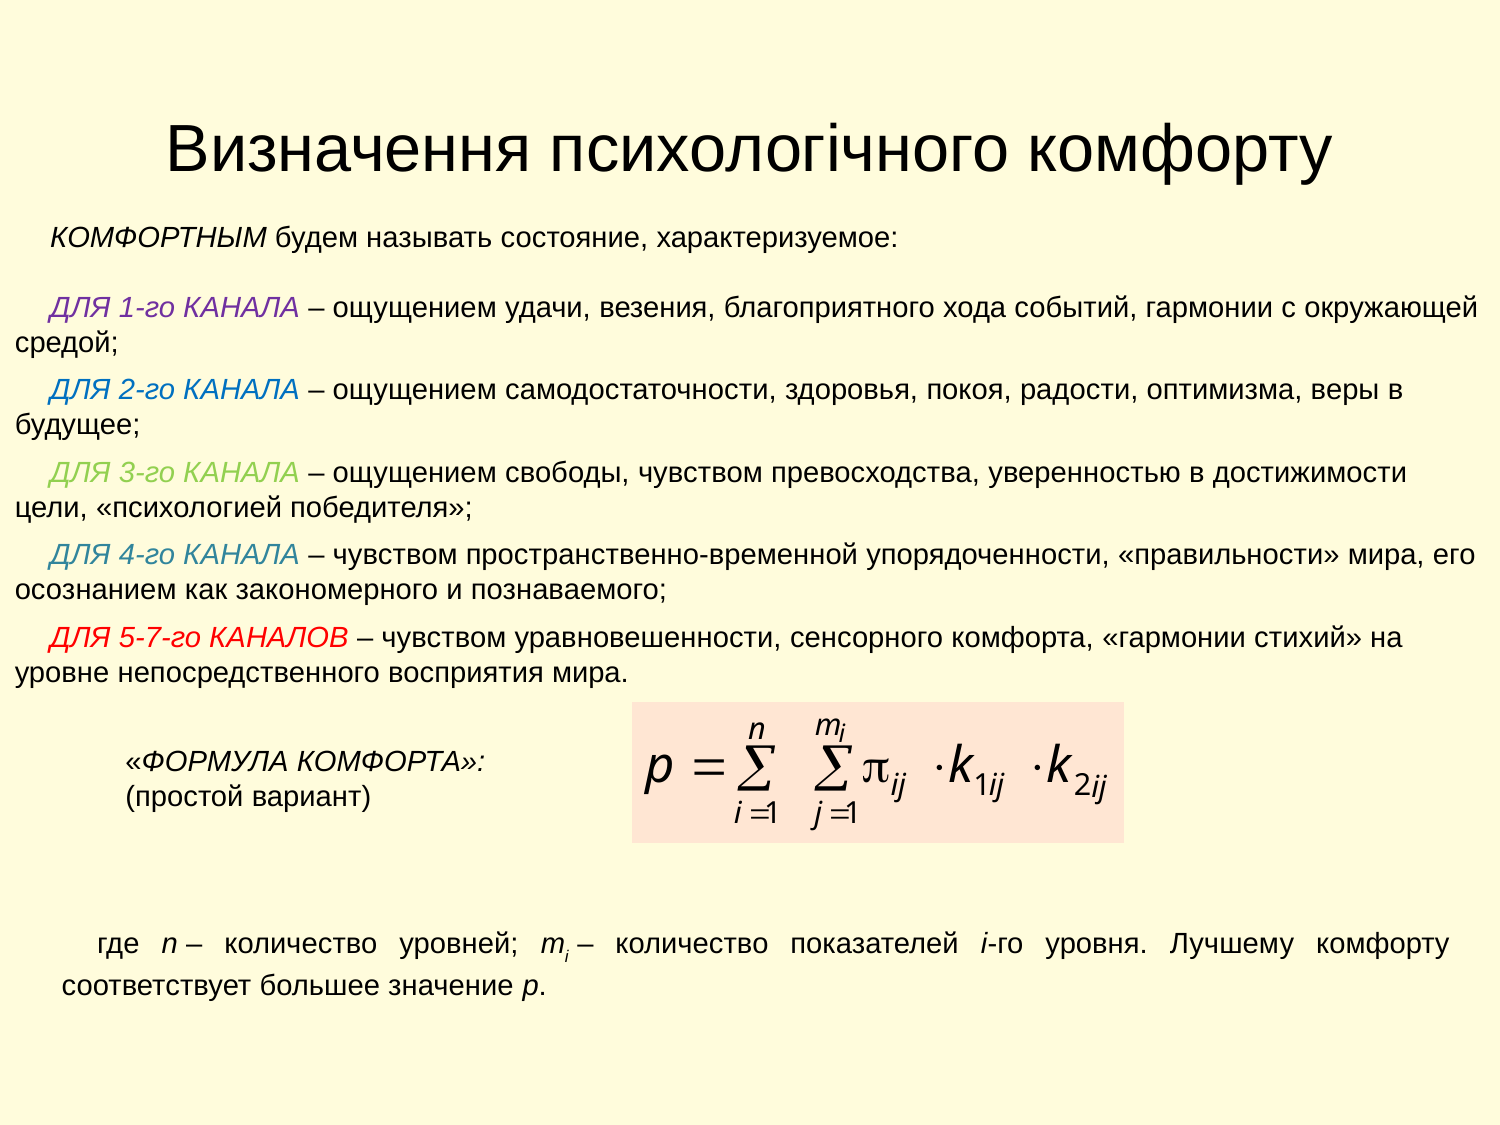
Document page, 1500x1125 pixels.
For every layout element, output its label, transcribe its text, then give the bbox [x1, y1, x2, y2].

text_box «ФОРМУЛА КОМФОРТА»: (простой вариант) [75, 734, 585, 855]
text_box КОМФОРТНЫМ будем называть состояние, характеризуемое: ДЛЯ 1-го КАНАЛА – ощущением удачи, везения, благоприятного хода событий, гармонии с окружающей средой; ДЛЯ 2-го КАНАЛА – ощущением самодостаточности, здоровья, покоя, радости, оптимизма, веры в будущее; ДЛЯ 3-го КАНАЛА – ощущением свободы, чувством превосходства, уверенностью в достижимости цели, «психологией победителя»; ДЛЯ 4-го КАНАЛА – чувством пространственно-временной упорядоченности, «правильности» мира, его осознанием как закономерного и познаваемого; ДЛЯ 5-7-го КАНАЛОВ – чувством уравновешенности, сенсорного комфорта, «гармонии стихий» на уровне непосредственного восприятия мира. [0, 210, 1500, 696]
picture [0, 0, 1500, 210]
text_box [631, 701, 1125, 844]
title Визначення психологічного комфорту [75, 101, 1425, 188]
picture [0, 696, 1500, 1125]
text_box где n – количество уровней; mi – количество показателей i-го уровня. Лучшему комфорту соответствует большее значение р. [46, 882, 1465, 1009]
